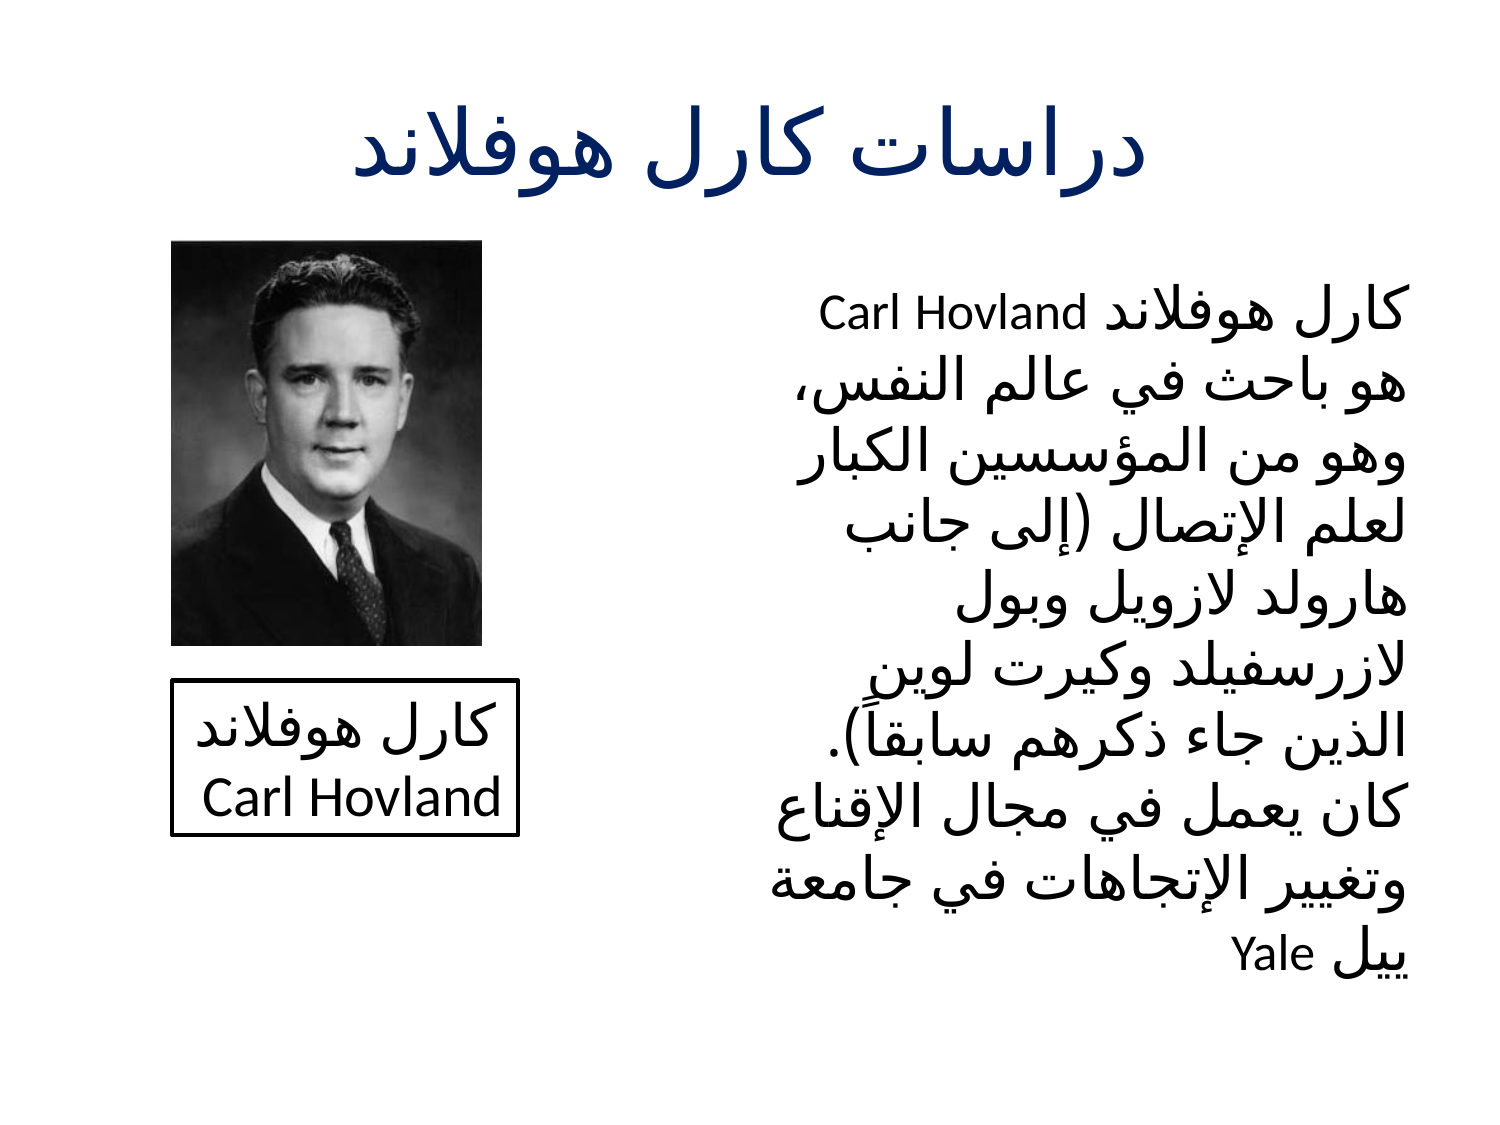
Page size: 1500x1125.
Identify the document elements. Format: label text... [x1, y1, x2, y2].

list كارل هوفلاند Carl Hovland هو باحث في عالم النفس، وهو من المؤسسين الكبار لعلم الإتصال (إلى جانب هارولد لازويل وبول لازرسفيلد وكيرت لوين الذين جاء ذكرهم سابقاً). كان يعمل في مجال الإقناع وتغيير الإتجاهات في جامعة ييل Yale [750, 262, 1425, 1005]
picture [170, 239, 482, 646]
title دراسات كارل هوفلاند [75, 45, 1425, 233]
text_box كارل هوفلاند Carl Hovland [170, 678, 520, 837]
